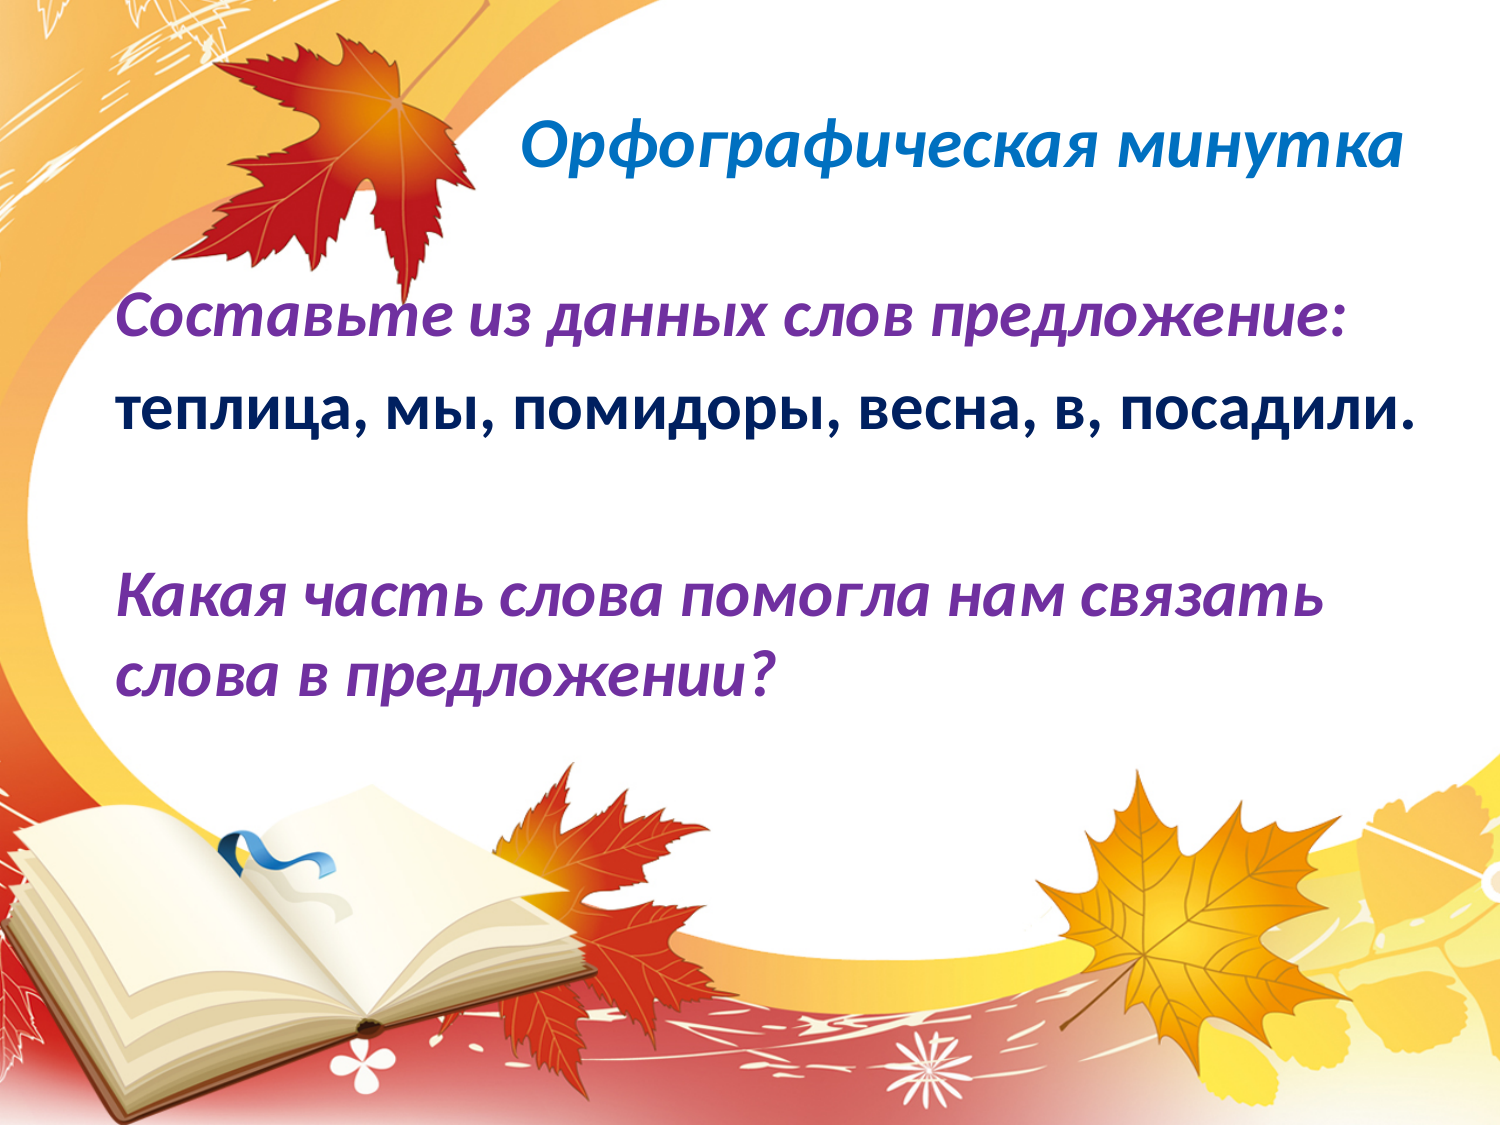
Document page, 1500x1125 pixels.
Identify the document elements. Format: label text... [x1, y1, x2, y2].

picture [0, 0, 1500, 1125]
list Составьте из данных слов предложение: теплица, мы, помидоры, весна, в, посадили. Какая часть слова помогла нам связать слова в предложении? [100, 262, 1471, 823]
title Орфографическая минутка [501, 45, 1425, 233]
